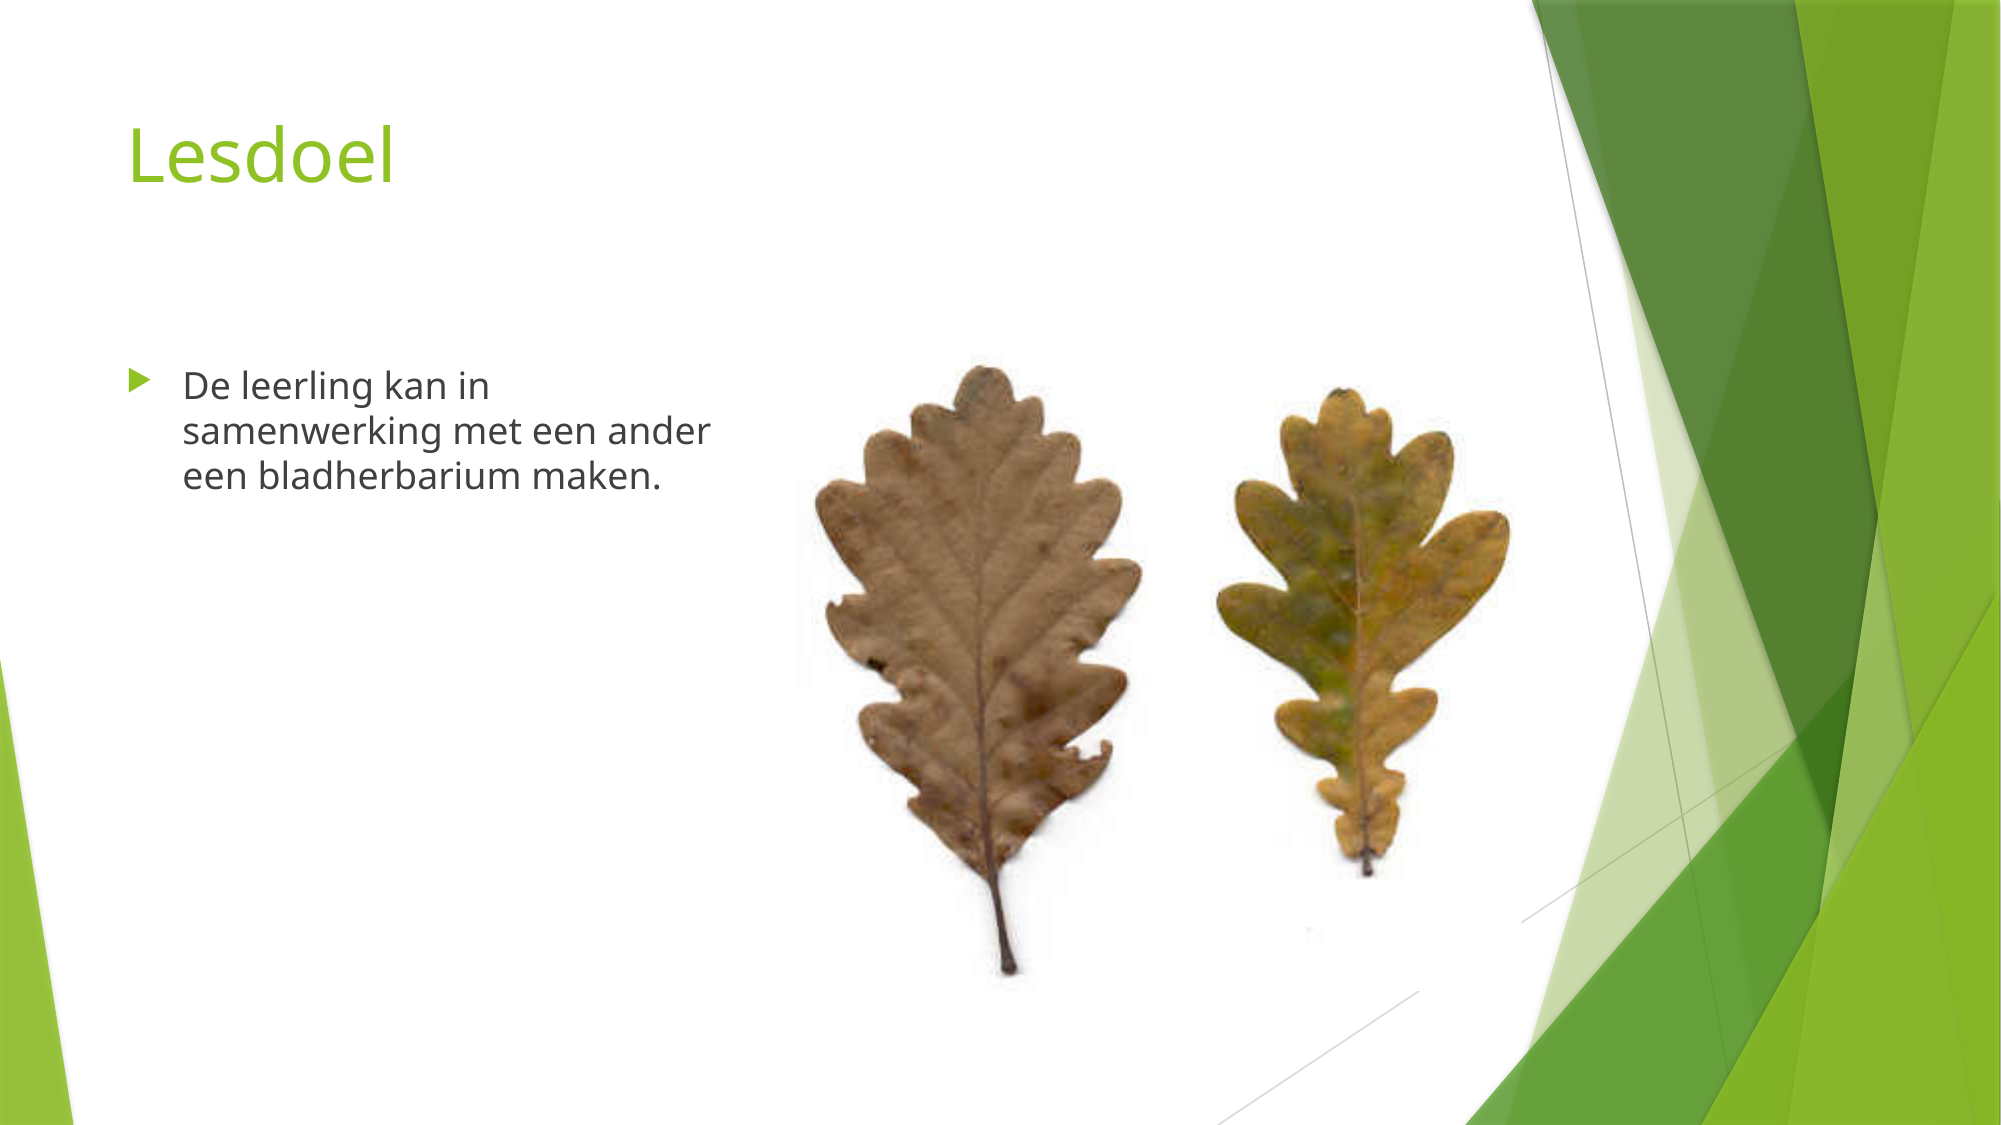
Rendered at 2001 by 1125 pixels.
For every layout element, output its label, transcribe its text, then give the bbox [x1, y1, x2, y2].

title Lesdoel [111, 99, 1522, 317]
list De leerling kan in samenwerking met een ander een bladherbarium maken. [111, 354, 761, 992]
picture [796, 353, 1522, 992]
